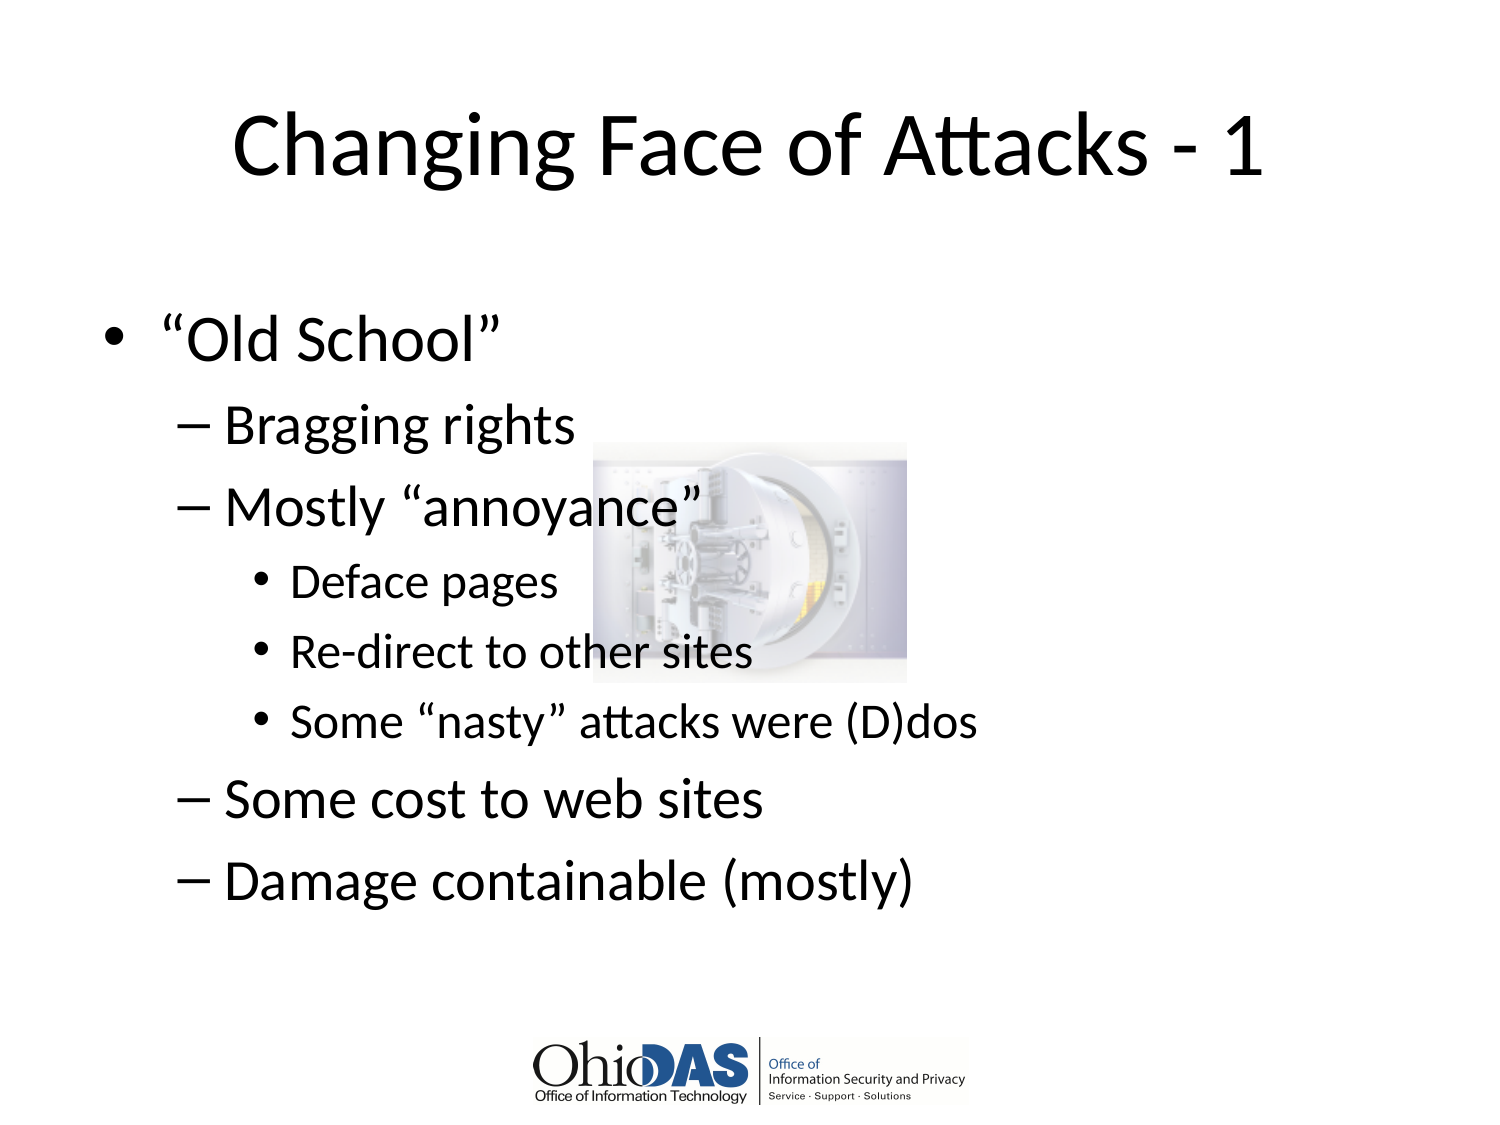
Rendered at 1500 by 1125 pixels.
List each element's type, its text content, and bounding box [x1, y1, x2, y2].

picture [533, 1037, 969, 1105]
title Changing Face of Attacks - 1 [75, 45, 1425, 233]
list “Old School” Bragging rights Mostly “annoyance” Deface pages Re-direct to other sites Some “nasty” attacks were (D)dos Some cost to web sites Damage containable (mostly) [87, 287, 1425, 1013]
